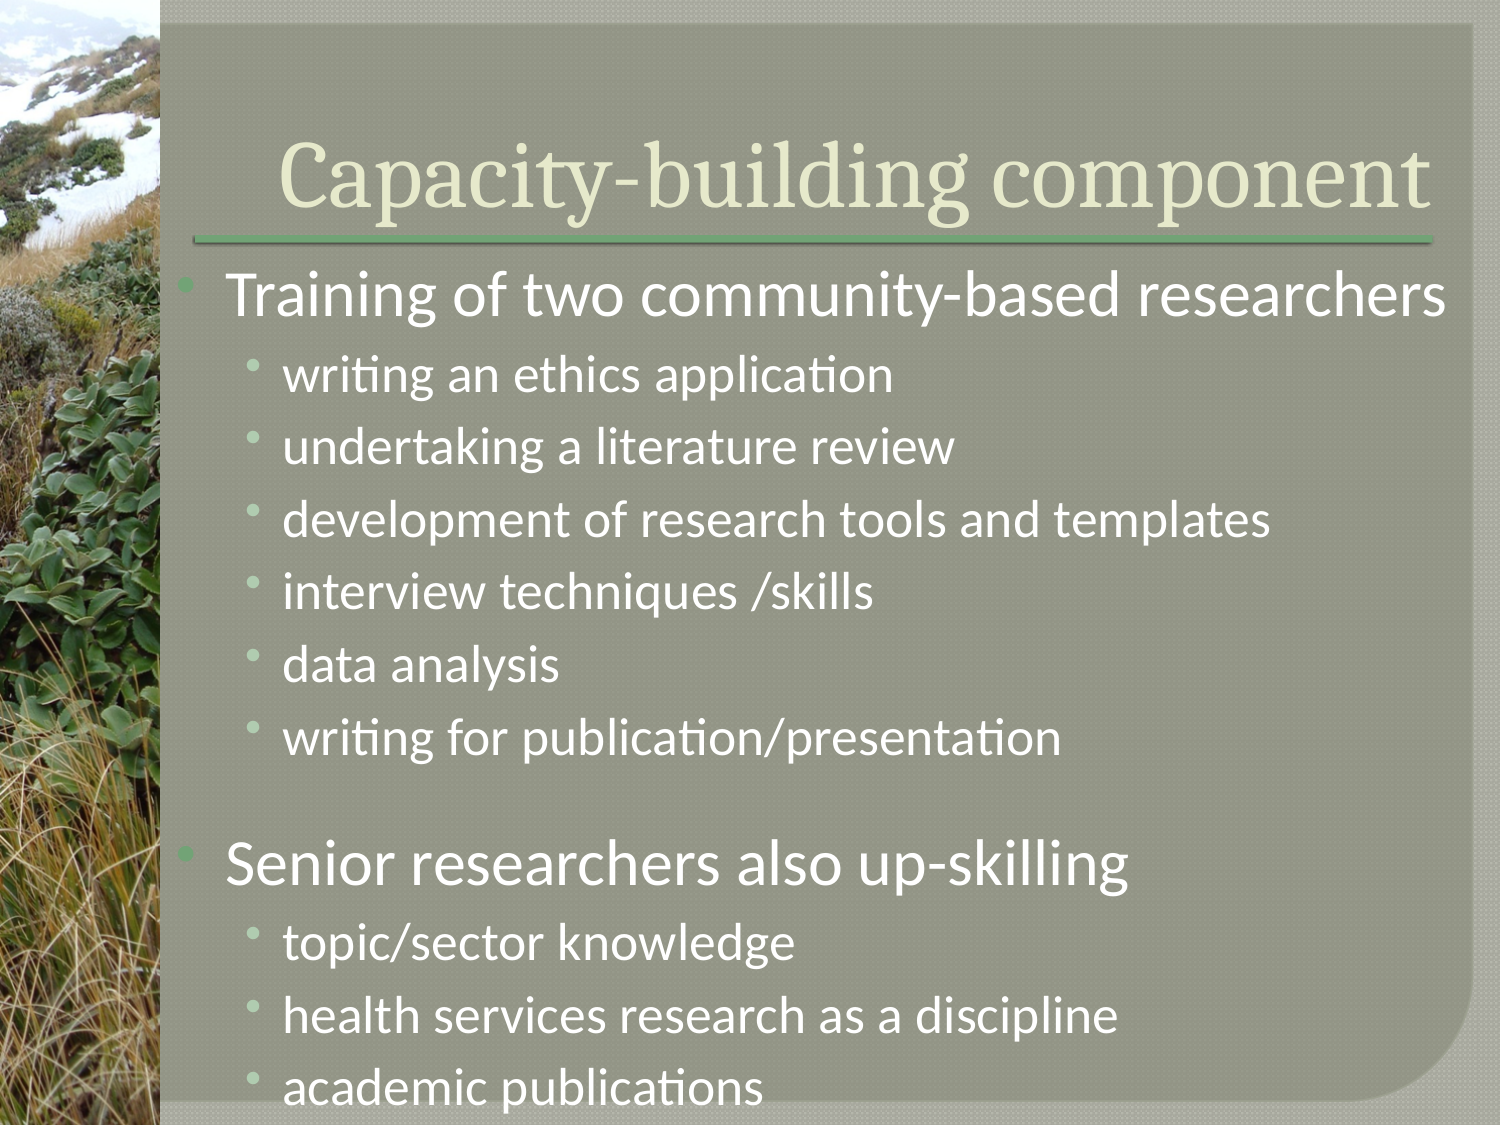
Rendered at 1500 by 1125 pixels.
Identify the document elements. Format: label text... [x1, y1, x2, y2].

title Capacity-building component [180, 46, 1447, 234]
picture [0, 0, 160, 1125]
list Training of two community-based researchers writing an ethics application undertaking a literature review development of research tools and templates interview techniques /skills data analysis writing for publication/presentation Senior researchers also up-skilling topic/sector knowledge health services research as a discipline academic publications [163, 243, 1500, 1125]
